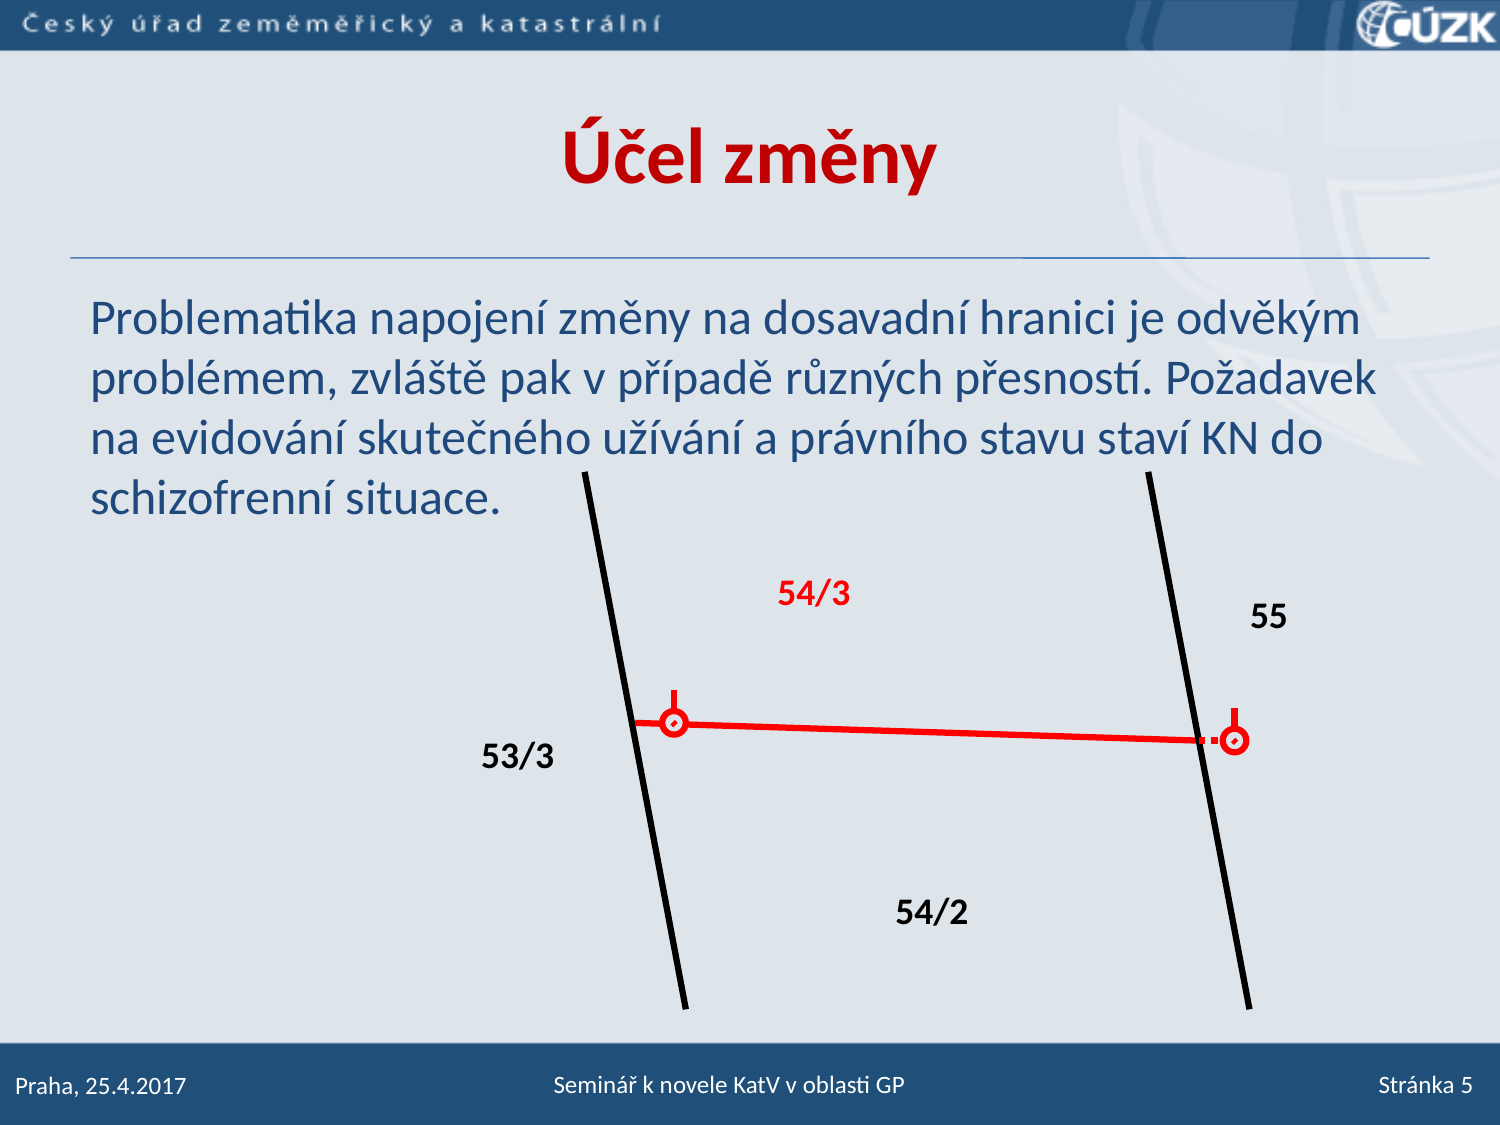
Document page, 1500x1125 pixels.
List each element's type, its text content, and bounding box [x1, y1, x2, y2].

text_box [584, 471, 687, 1010]
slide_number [0, 1054, 350, 1115]
title Účel změny [75, 58, 1425, 247]
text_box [634, 722, 1142, 741]
footer Seminář k novele KatV v oblasti GP [492, 1053, 968, 1114]
list Problematika napojení změny na dosavadní hranici je odvěkým problémem, zvláště pak v případě různých přesností. Požadavek na evidování skutečného užívání a právního stavu staví KN do schizofrenní situace. [75, 277, 1425, 1020]
slide_number Stránka 5 [1138, 1053, 1489, 1114]
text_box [1148, 471, 1250, 1010]
picture [0, 0, 1500, 1125]
